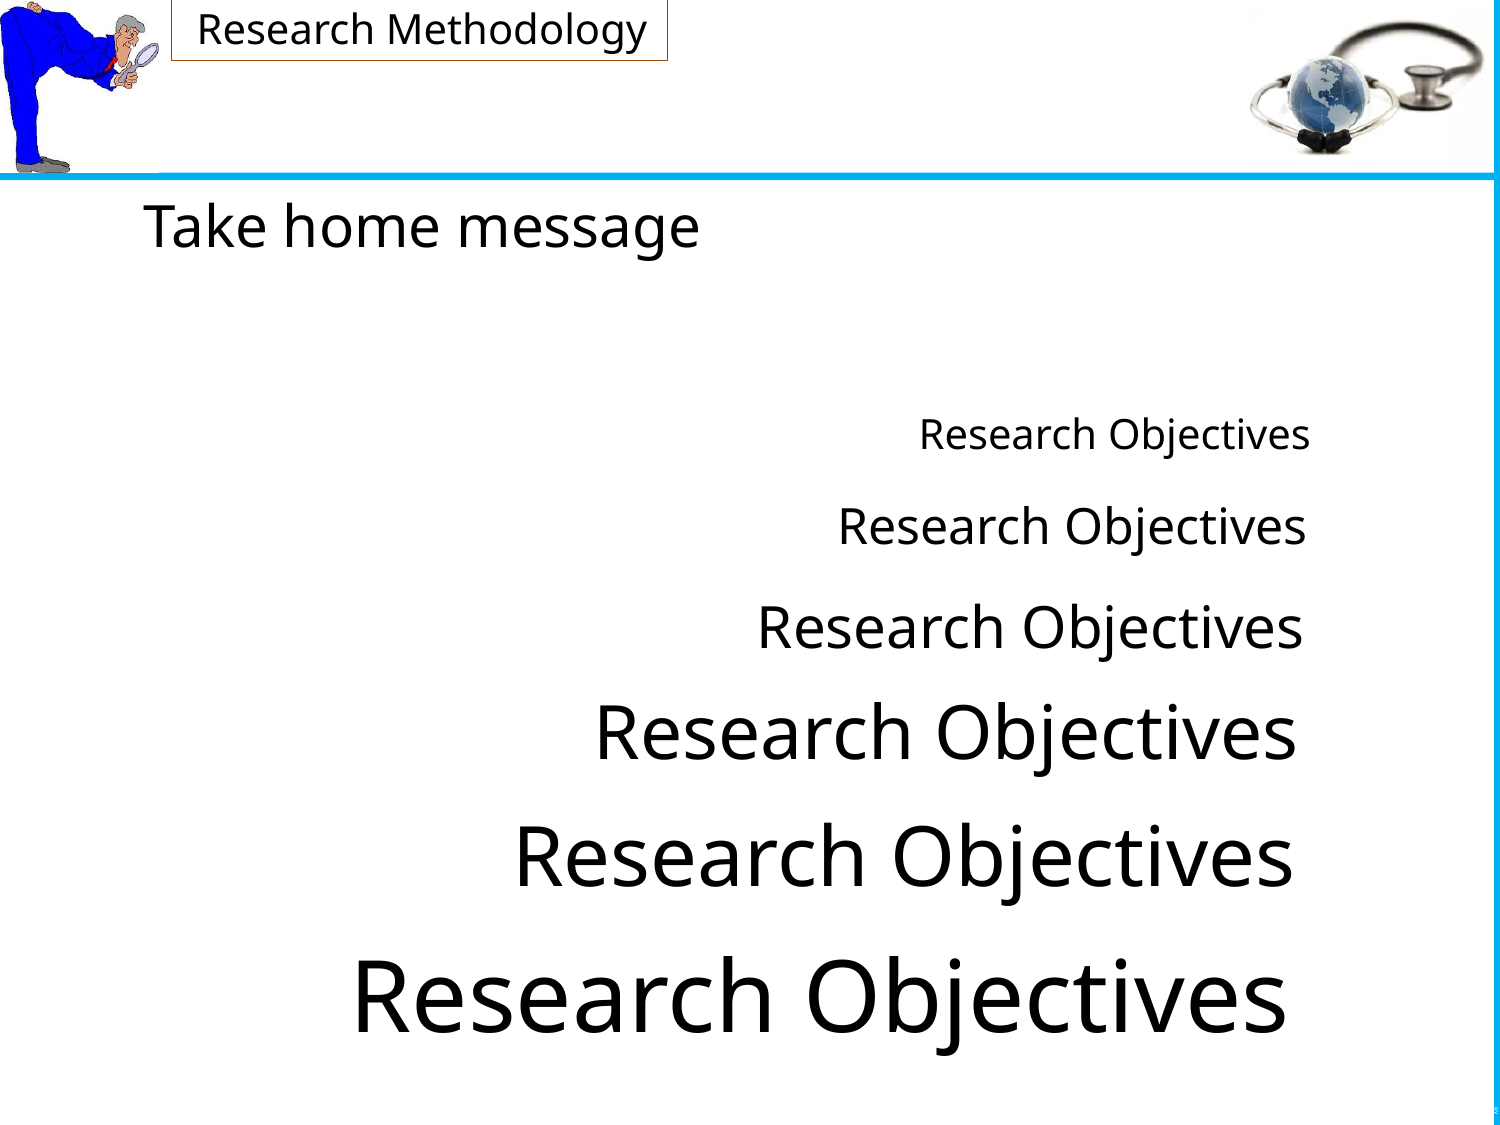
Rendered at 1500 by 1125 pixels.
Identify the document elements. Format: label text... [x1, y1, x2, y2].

text_box Research Objectives [497, 795, 1312, 911]
text_box Take home message [128, 181, 716, 267]
text_box Research Objectives [578, 677, 1314, 783]
text_box gy [1494, 0, 1500, 172]
text_box Research Methodology [171, 0, 668, 61]
text_box Research Objectives [903, 400, 1326, 466]
text_box Research Objectives [822, 486, 1323, 562]
text_box gy [1494, 181, 1500, 1125]
picture [1245, 7, 1489, 169]
text_box gy [156, 172, 1500, 181]
text_box Research Objectives [741, 582, 1320, 668]
picture [0, 1, 159, 172]
text_box Research Objectives [334, 925, 1306, 1061]
